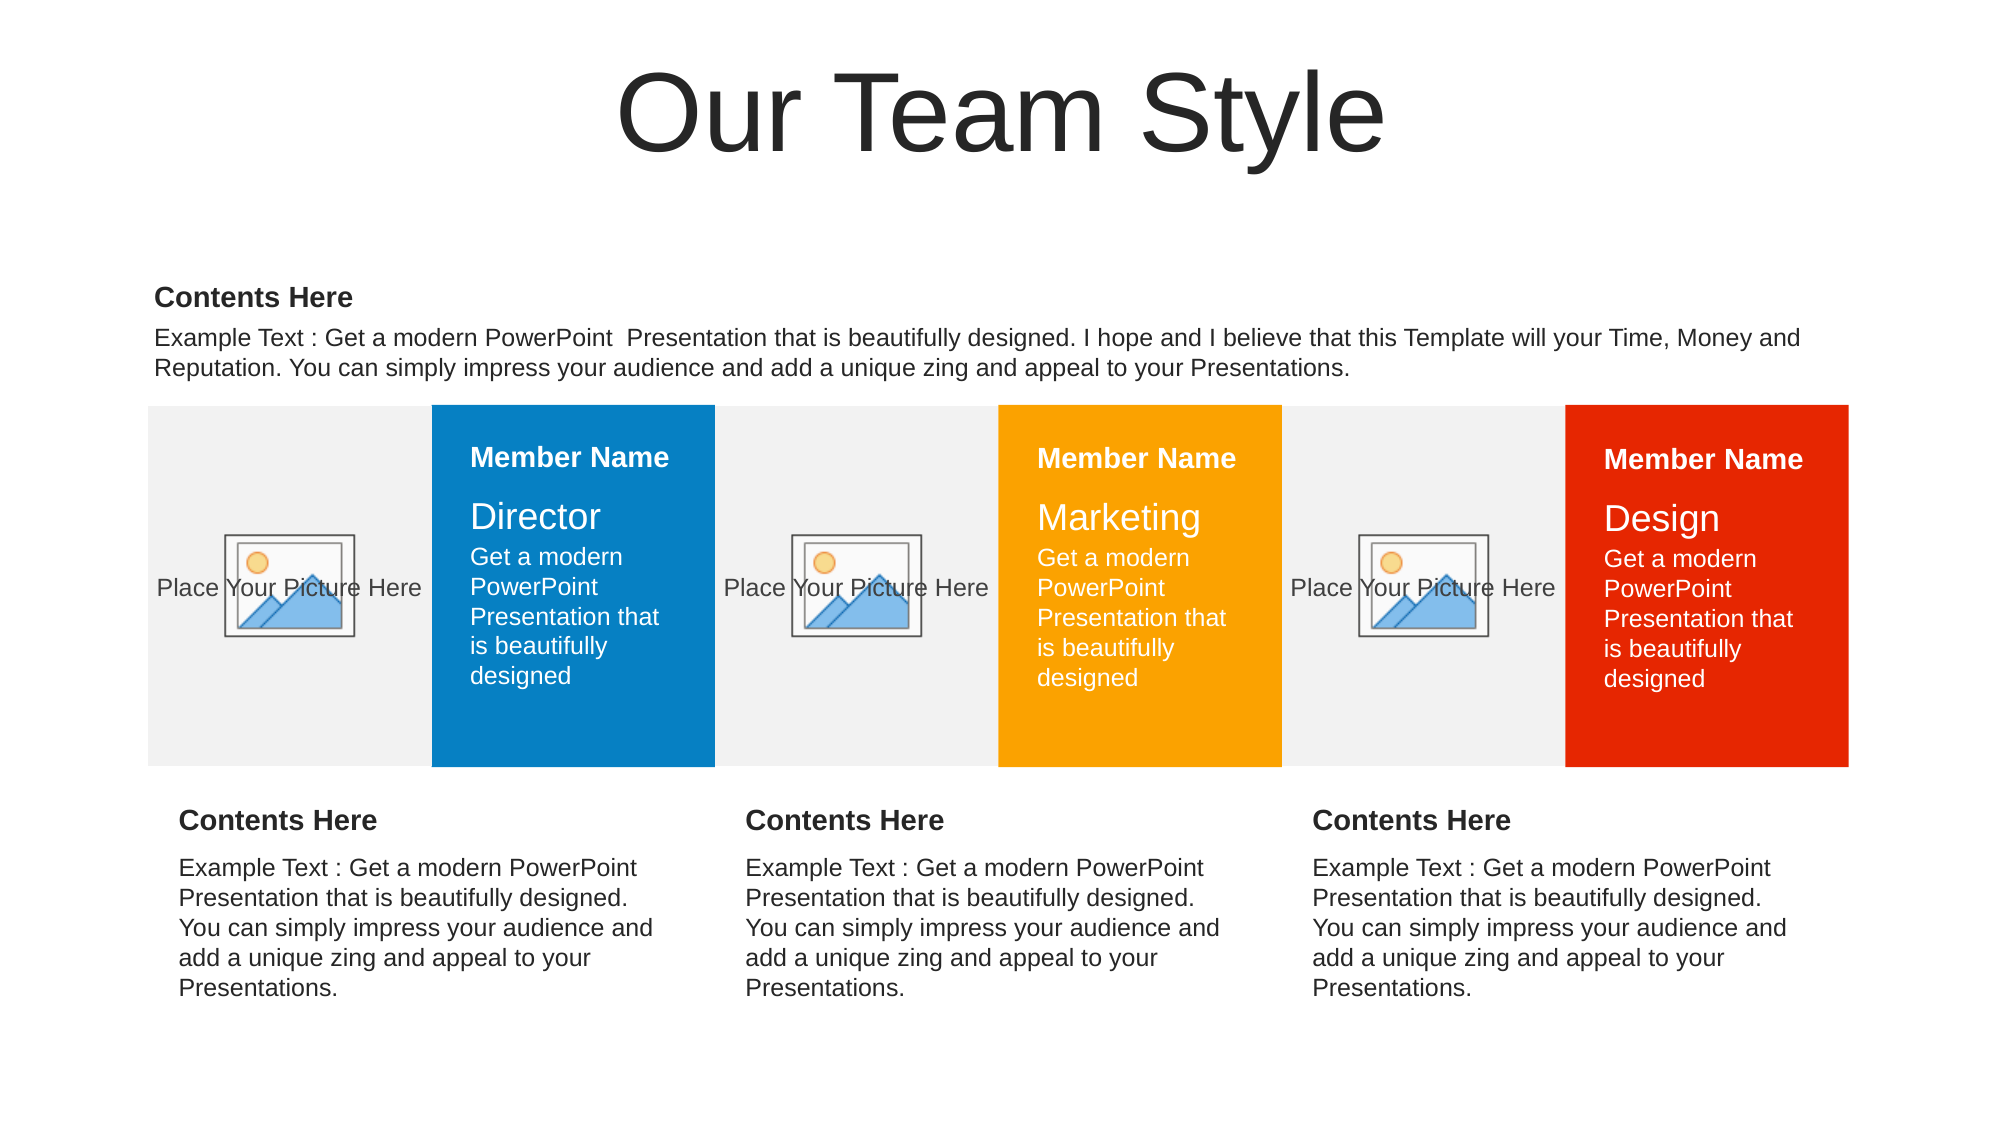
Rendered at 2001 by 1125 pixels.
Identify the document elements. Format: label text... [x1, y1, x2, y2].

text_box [1022, 431, 1260, 701]
picture [714, 405, 999, 767]
picture [148, 405, 432, 767]
text_box Contents Here [154, 268, 1466, 323]
text_box [997, 406, 1283, 768]
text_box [163, 793, 681, 1011]
text_box Example Text : Get a modern PowerPoint Presentation that is beautifully designed. I hope and I believe that this Template will your Time, Money and Reputation. You can simply impress your audience and add a unique zing and appeal to your Presentations. [154, 314, 1852, 406]
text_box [730, 793, 1248, 1011]
text_box [1564, 406, 1850, 768]
list Our Team Style [53, 55, 1952, 175]
text_box [430, 406, 716, 768]
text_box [455, 430, 693, 700]
picture [1281, 405, 1566, 767]
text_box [1589, 432, 1827, 702]
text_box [1297, 793, 1815, 1011]
